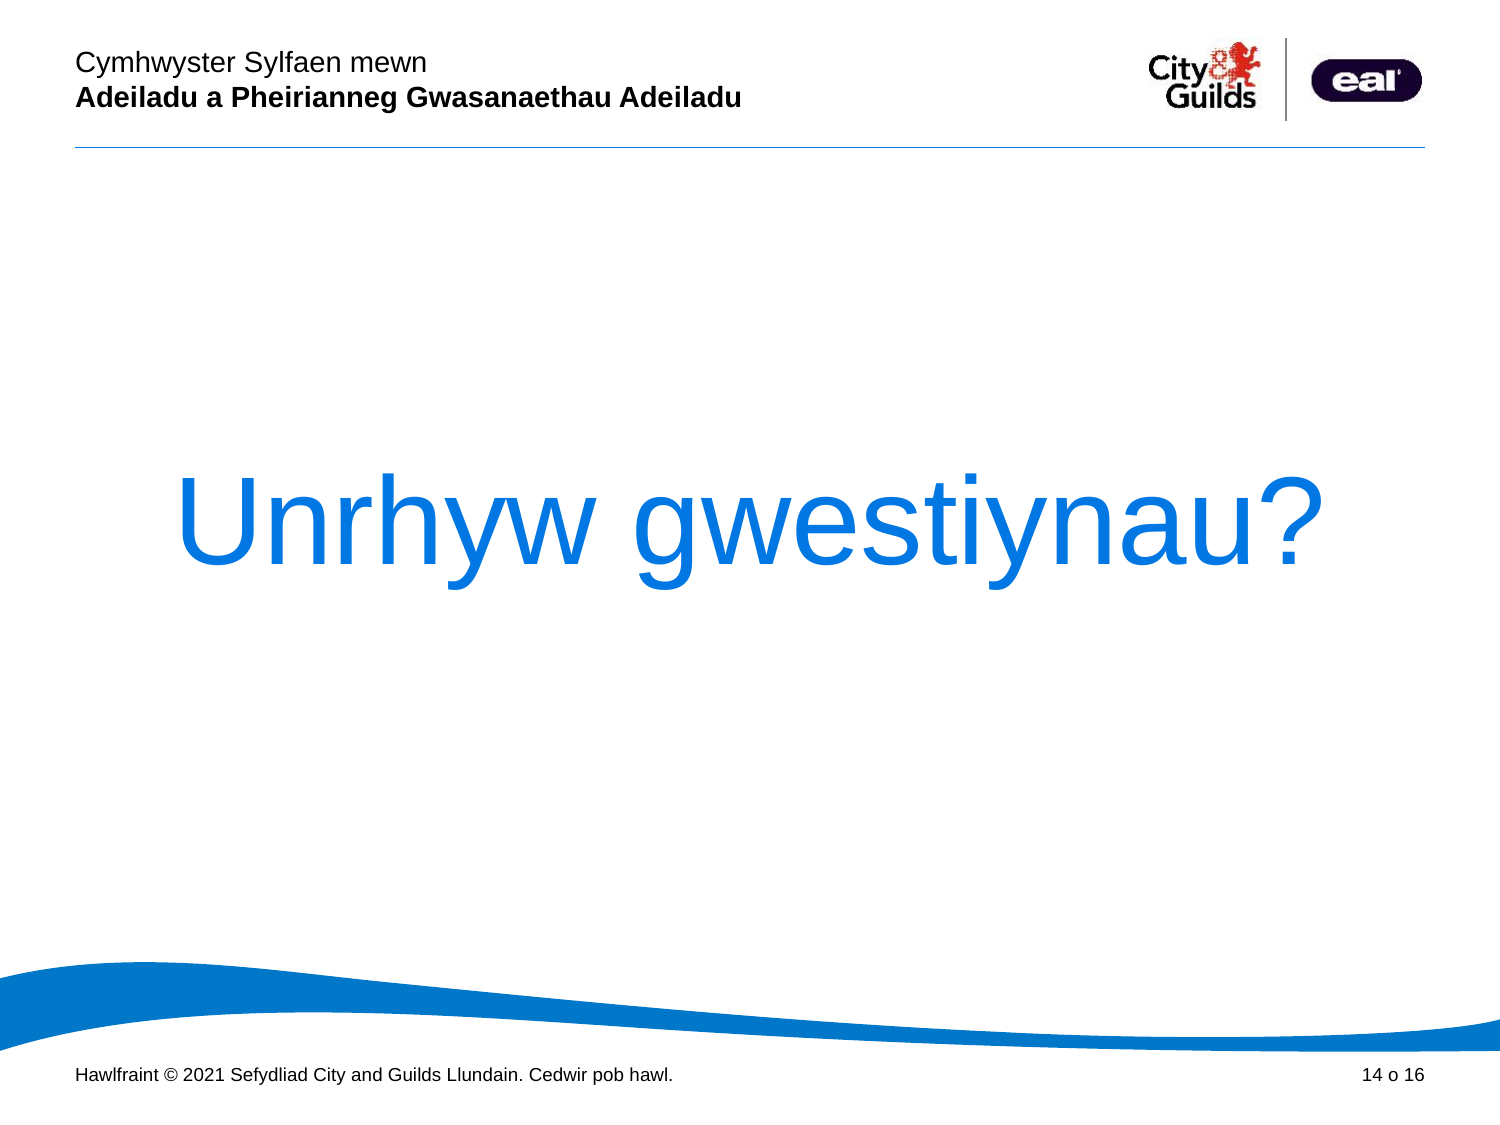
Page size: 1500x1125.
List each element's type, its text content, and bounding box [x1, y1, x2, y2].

list Unrhyw gwestiynau? [74, 247, 1426, 946]
picture [1149, 38, 1422, 121]
